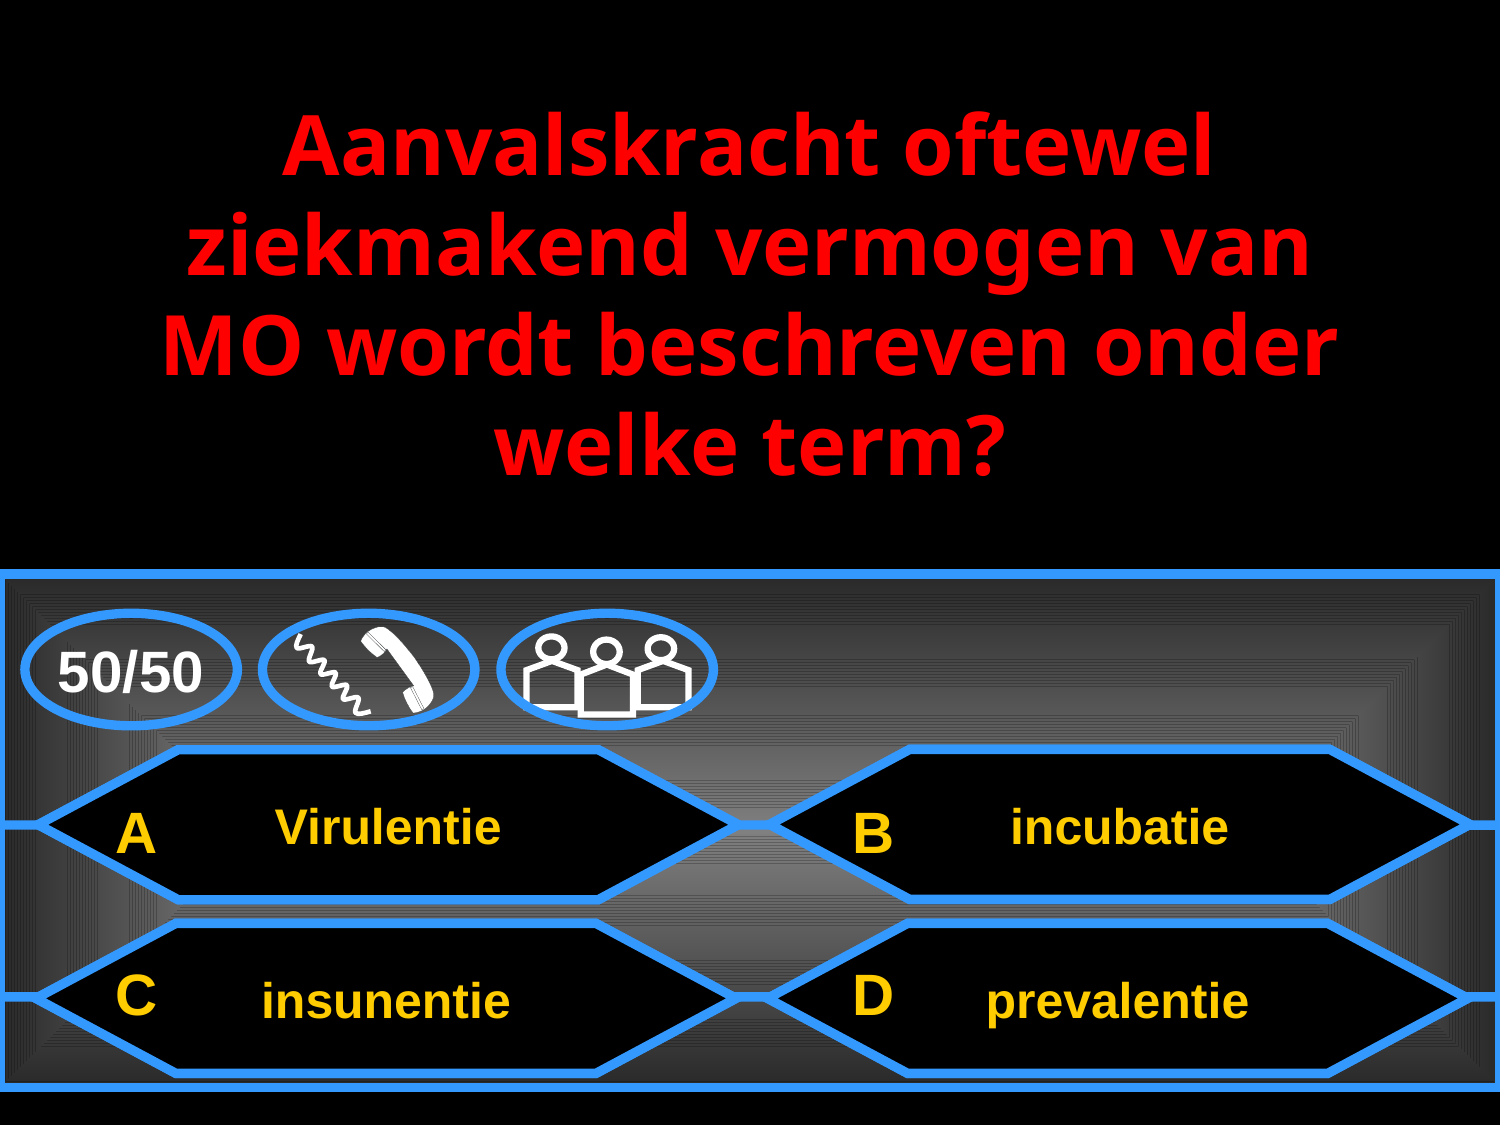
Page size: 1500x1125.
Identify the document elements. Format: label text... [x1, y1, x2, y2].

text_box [0, 574, 1500, 1088]
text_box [324, 624, 435, 730]
title Aanvalskracht oftewel ziekmakend vermogen van MO wordt beschreven onder welke term? [112, 87, 1388, 498]
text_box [526, 636, 689, 715]
